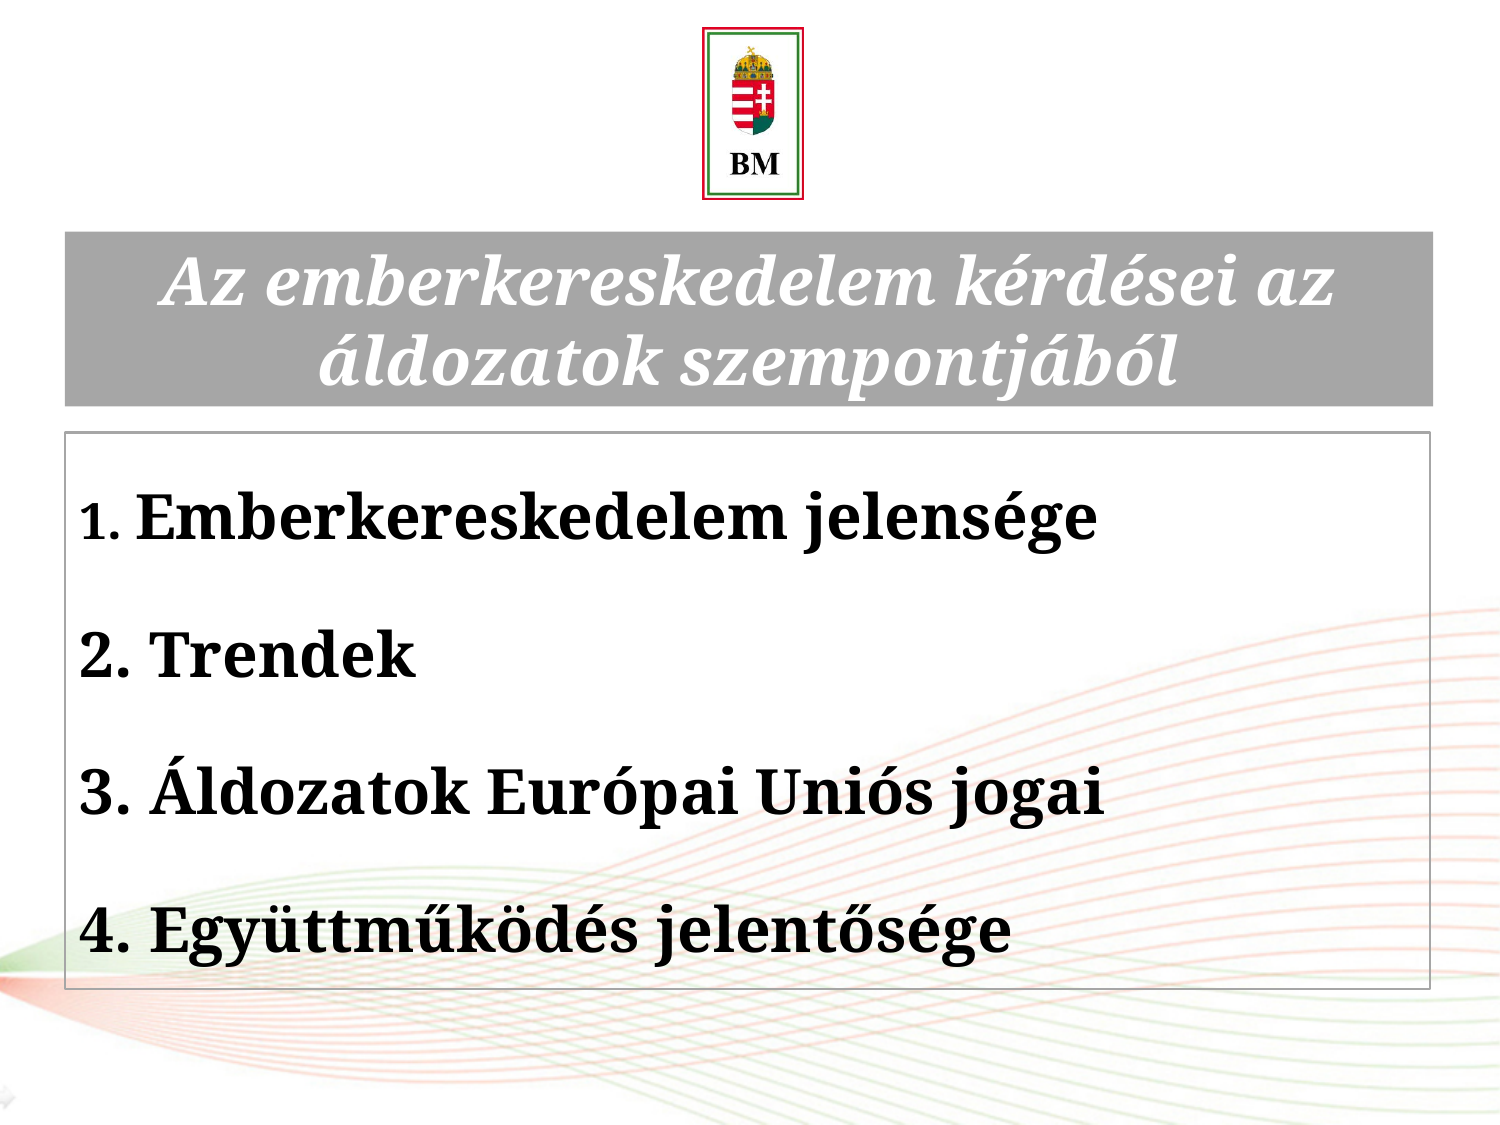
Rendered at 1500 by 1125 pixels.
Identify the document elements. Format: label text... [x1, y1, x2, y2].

text_box Emberkereskedelem jelensége Trendek Áldozatok Európai Uniós jogai Együttműködés jelentősége [64, 432, 1431, 972]
text_box Az emberkereskedelem kérdései az áldozatok szempontjából [64, 231, 1434, 407]
text_box [63, 430, 1432, 991]
text_box [616, 1, 880, 178]
picture [0, 0, 1500, 1125]
